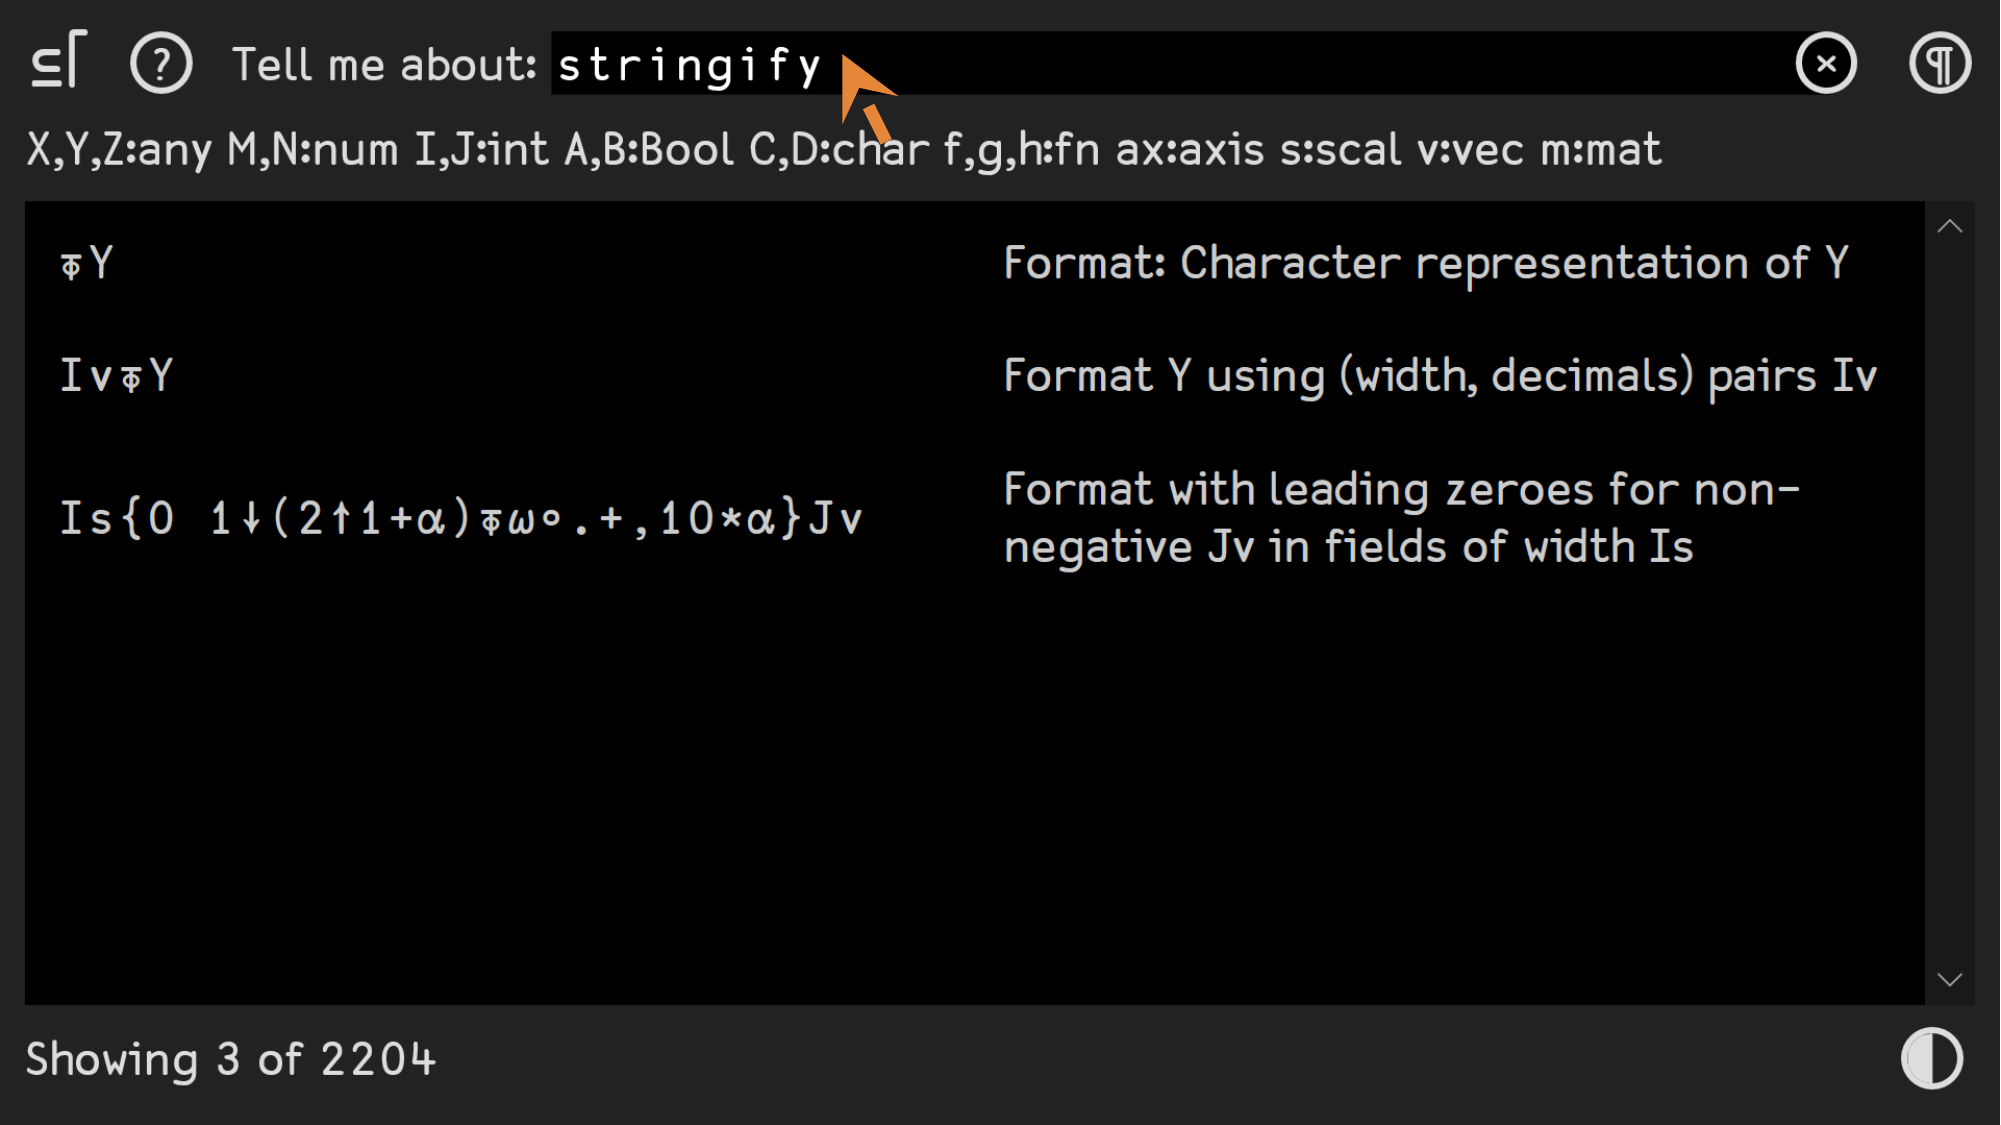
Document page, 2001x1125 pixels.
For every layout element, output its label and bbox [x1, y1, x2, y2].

text_box [842, 54, 887, 142]
picture [0, 0, 2000, 1125]
